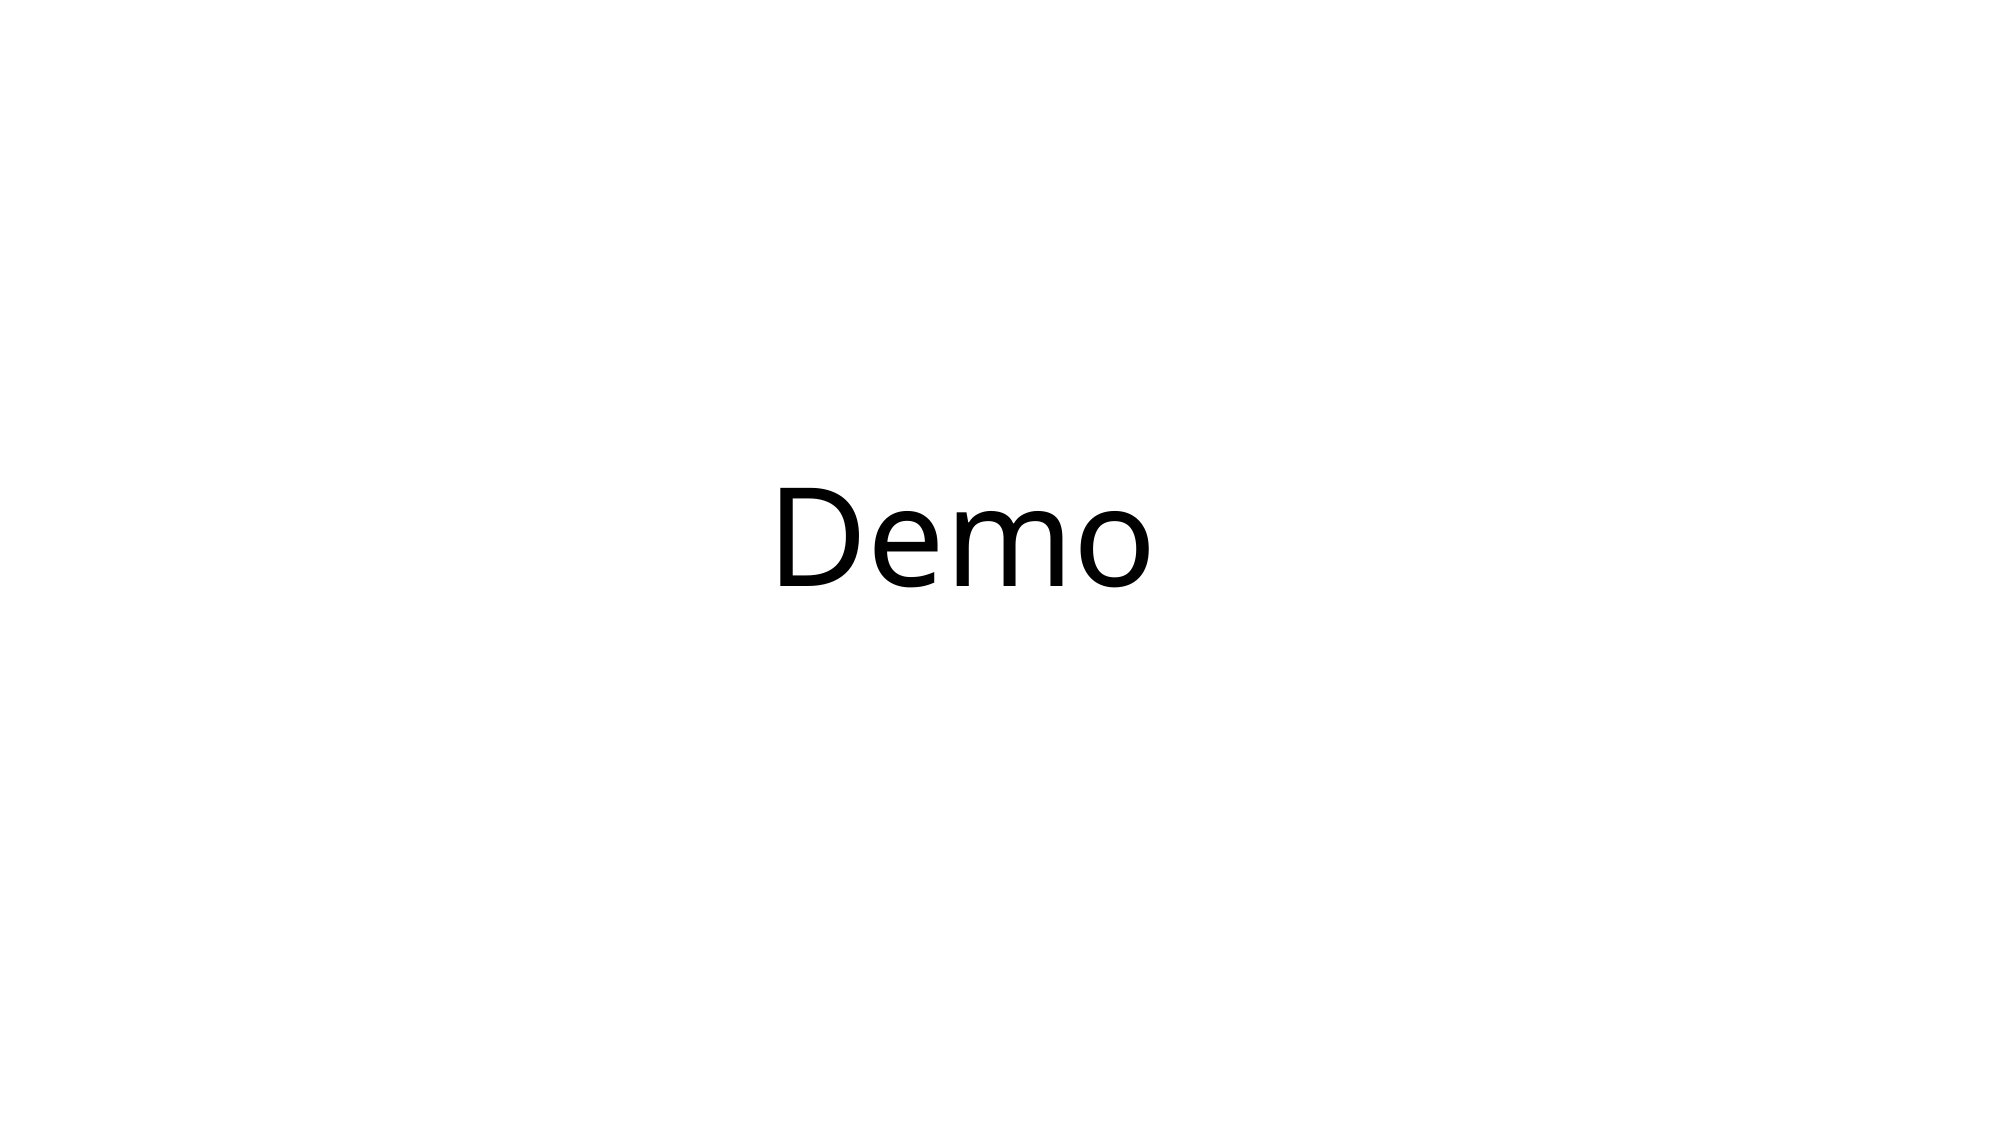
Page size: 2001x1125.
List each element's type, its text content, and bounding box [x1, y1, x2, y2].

title Demo [752, 433, 1296, 652]
